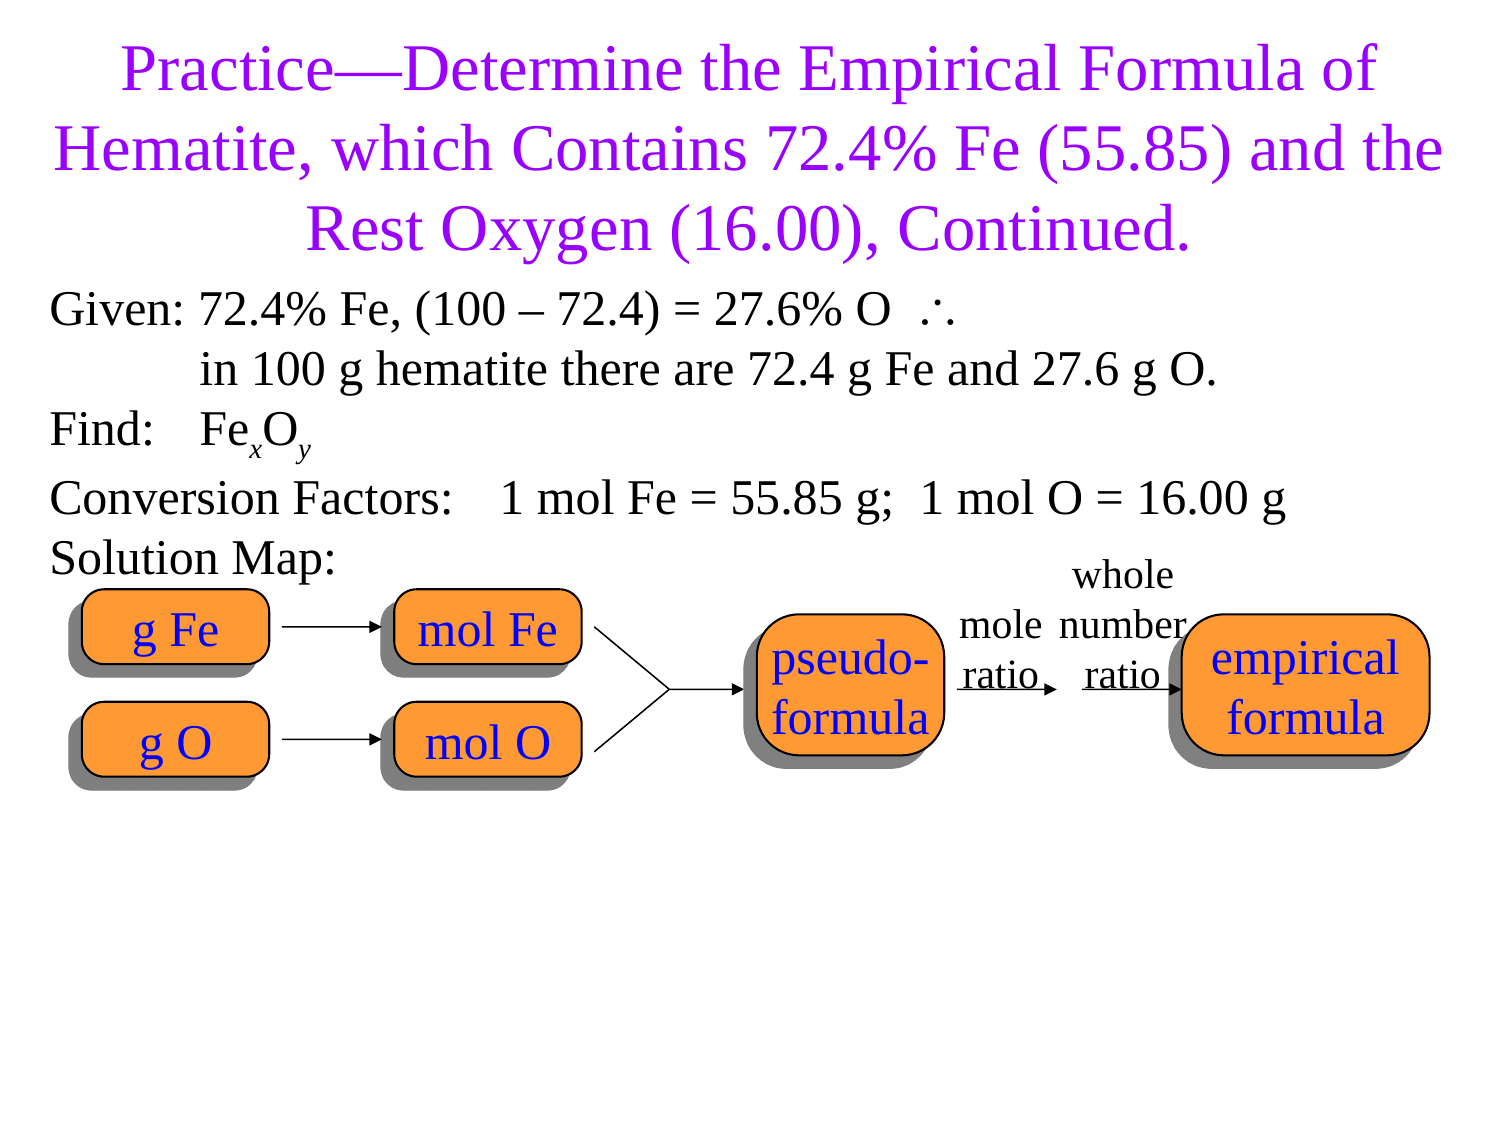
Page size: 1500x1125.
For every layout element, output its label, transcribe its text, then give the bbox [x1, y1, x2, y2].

text_box mol O [394, 701, 582, 777]
text_box [281, 620, 382, 634]
text_box mol Fe [394, 589, 582, 665]
text_box pseudo- formula [756, 614, 945, 756]
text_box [593, 626, 745, 752]
text_box empirical formula [1181, 614, 1430, 756]
text_box whole number ratio [1044, 539, 1202, 705]
text_box [281, 733, 382, 746]
text_box Given: 72.4% Fe, (100 – 72.4) = 27.6% O  in 100 g hematite there are 72.4 g Fe and 27.6 g O. Find: FexOy Conversion Factors: 1 mol Fe = 55.85 g; 1 mol O = 16.00 g Solution Map: [34, 268, 1302, 592]
text_box mole ratio [944, 589, 1044, 705]
text_box Practice—Determine the Empirical Formula of Hematite, which Contains 72.4% Fe (55.85) and the Rest Oxygen (16.00), Continued. [0, 49, 1500, 238]
text_box g Fe [81, 589, 270, 665]
text_box g O [81, 701, 270, 777]
